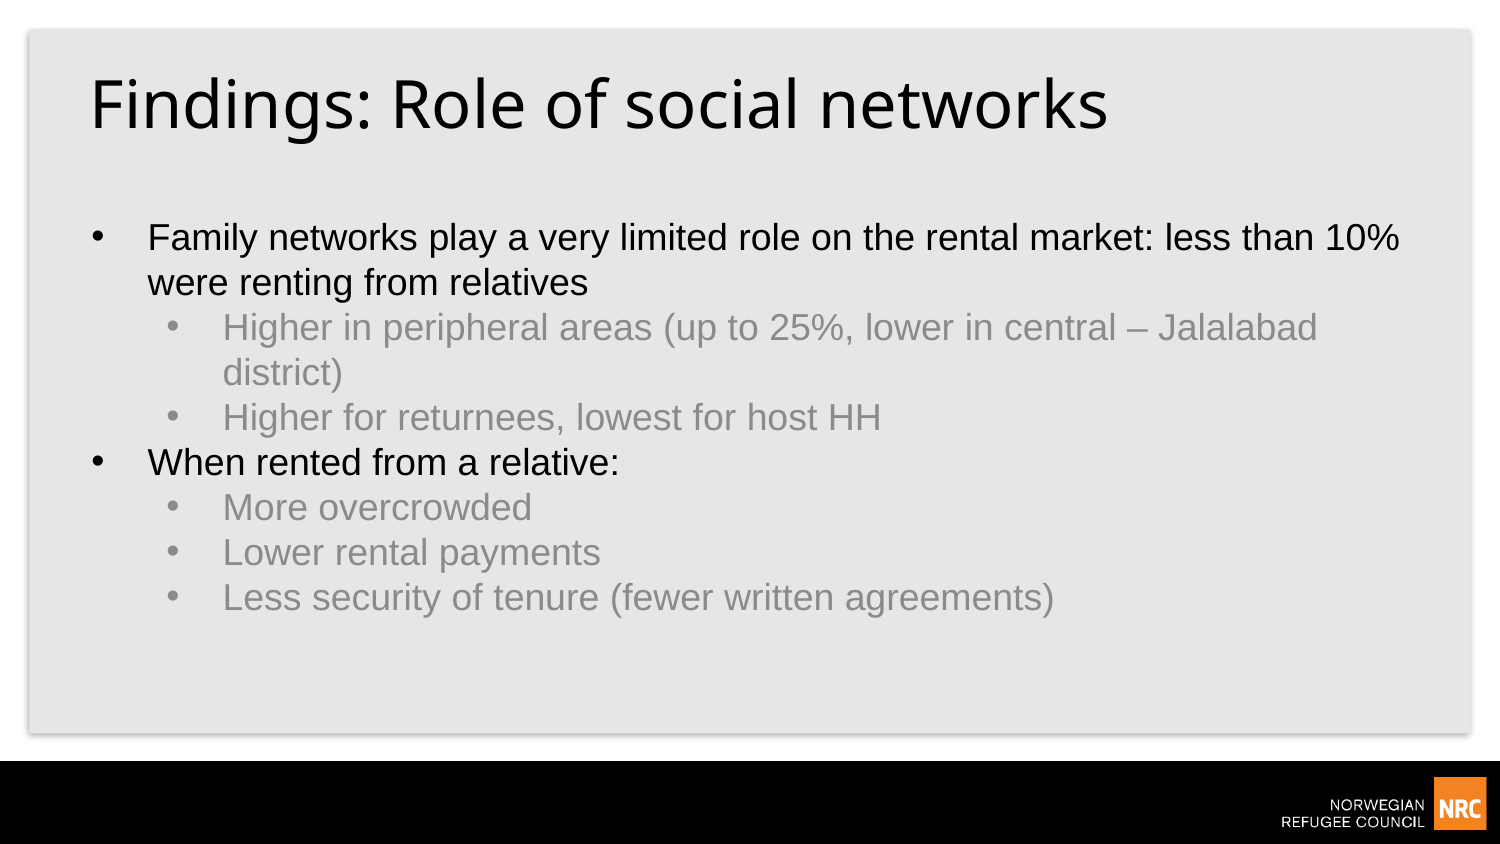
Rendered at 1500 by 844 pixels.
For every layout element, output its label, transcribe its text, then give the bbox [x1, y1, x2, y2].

title Findings: Role of social networks [75, 54, 1425, 196]
subtitle Family networks play a very limited role on the rental market: less than 10% were renting from relatives Higher in peripheral areas (up to 25%, lower in central – Jalalabad district) Higher for returnees, lowest for host HH When rented from a relative: More overcrowded Lower rental payments Less security of tenure (fewer written agreements) [76, 206, 1425, 689]
